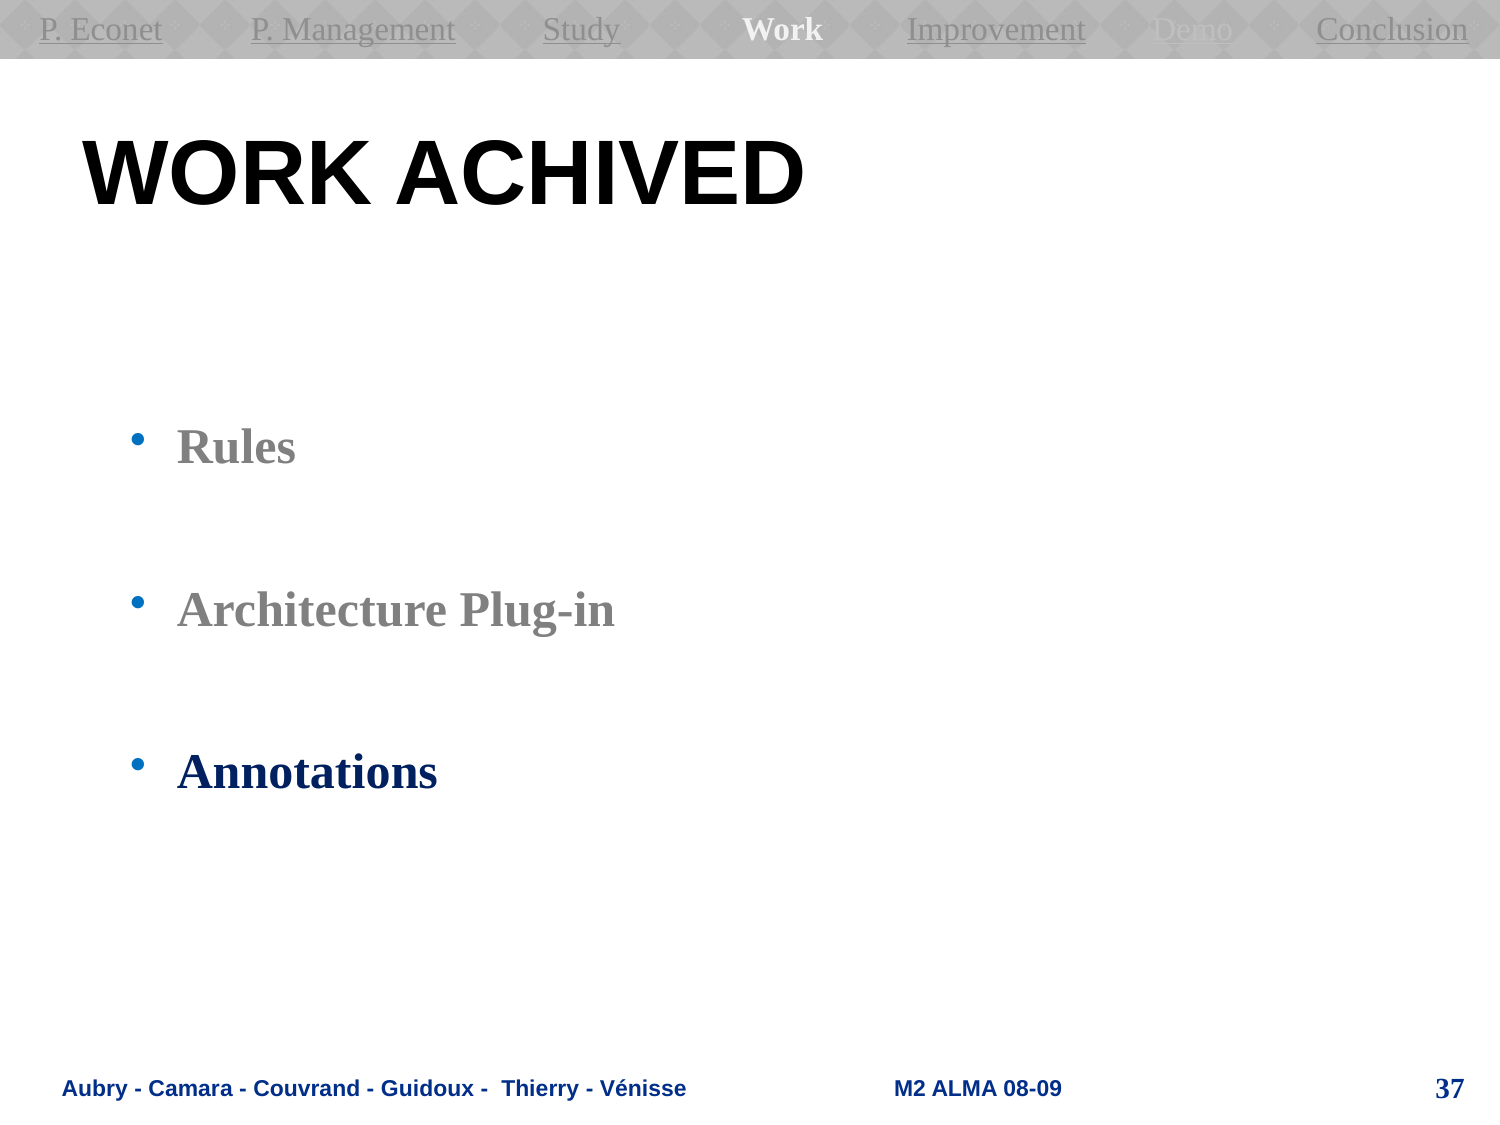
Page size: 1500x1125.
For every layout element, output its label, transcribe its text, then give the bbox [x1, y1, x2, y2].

list Rules Architecture Plug-in Annotations [117, 316, 1090, 997]
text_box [22, 0, 1486, 56]
footer Aubry - Camara - Couvrand - Guidoux - Thierry - Vénisse M2 ALMA 08-09 [46, 1066, 1231, 1102]
title Work achived [75, 105, 1263, 223]
slide_number 37 [1368, 1066, 1465, 1104]
